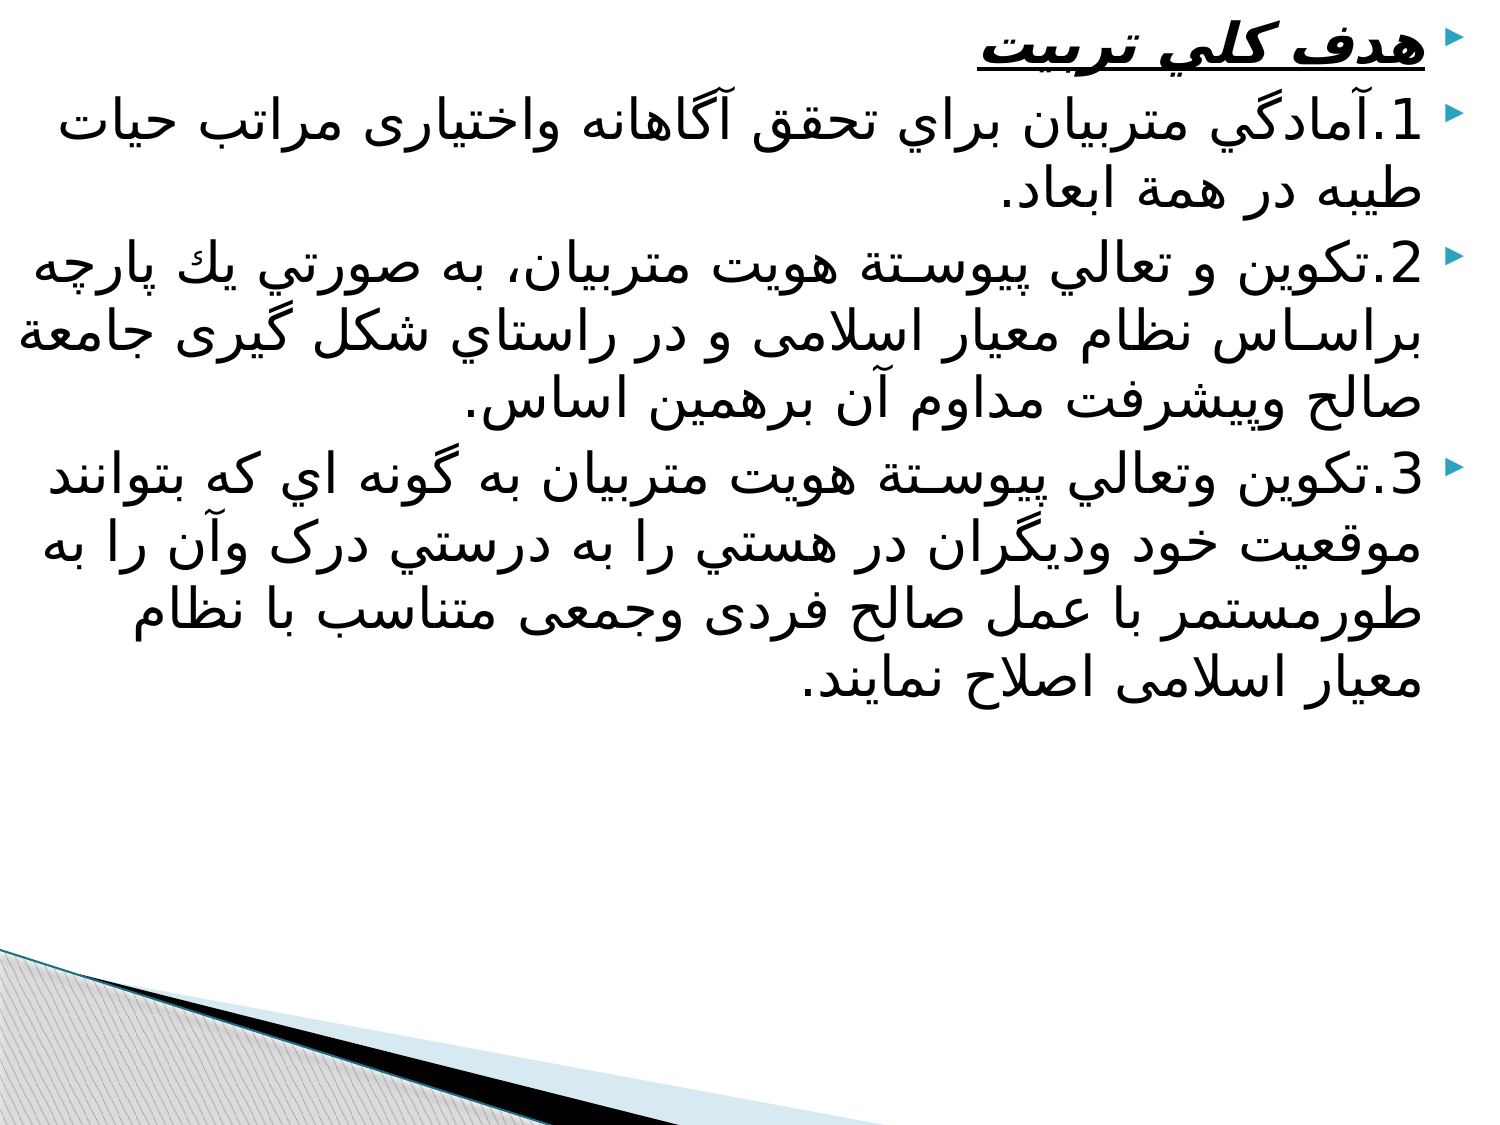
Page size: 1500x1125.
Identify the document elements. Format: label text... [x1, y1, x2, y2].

list هدف كلي تربيت 1.آمادگي متربيان براي تحقق آگاهانه واختياری مراتب حيات طيبه در همة ابعاد. 2.تکوين و تعالي پيوسـتة هويت متربيان، به صورتي يك پارچه براسـاس نظام معيار اسلامی و در راستاي شکل گيری جامعة صالح وپيشرفت مداوم آن برهمين اساس. 3.تکوين وتعالي پيوسـتة هويت متربيان به گونه اي که بتوانند موقعيت خود وديگران در هستي را به درستي درک وآن را به طورمستمر با عمل صالح فردی وجمعی متناسب با نظام معيار اسلامی اصلاح نمايند. [0, 0, 1500, 1125]
